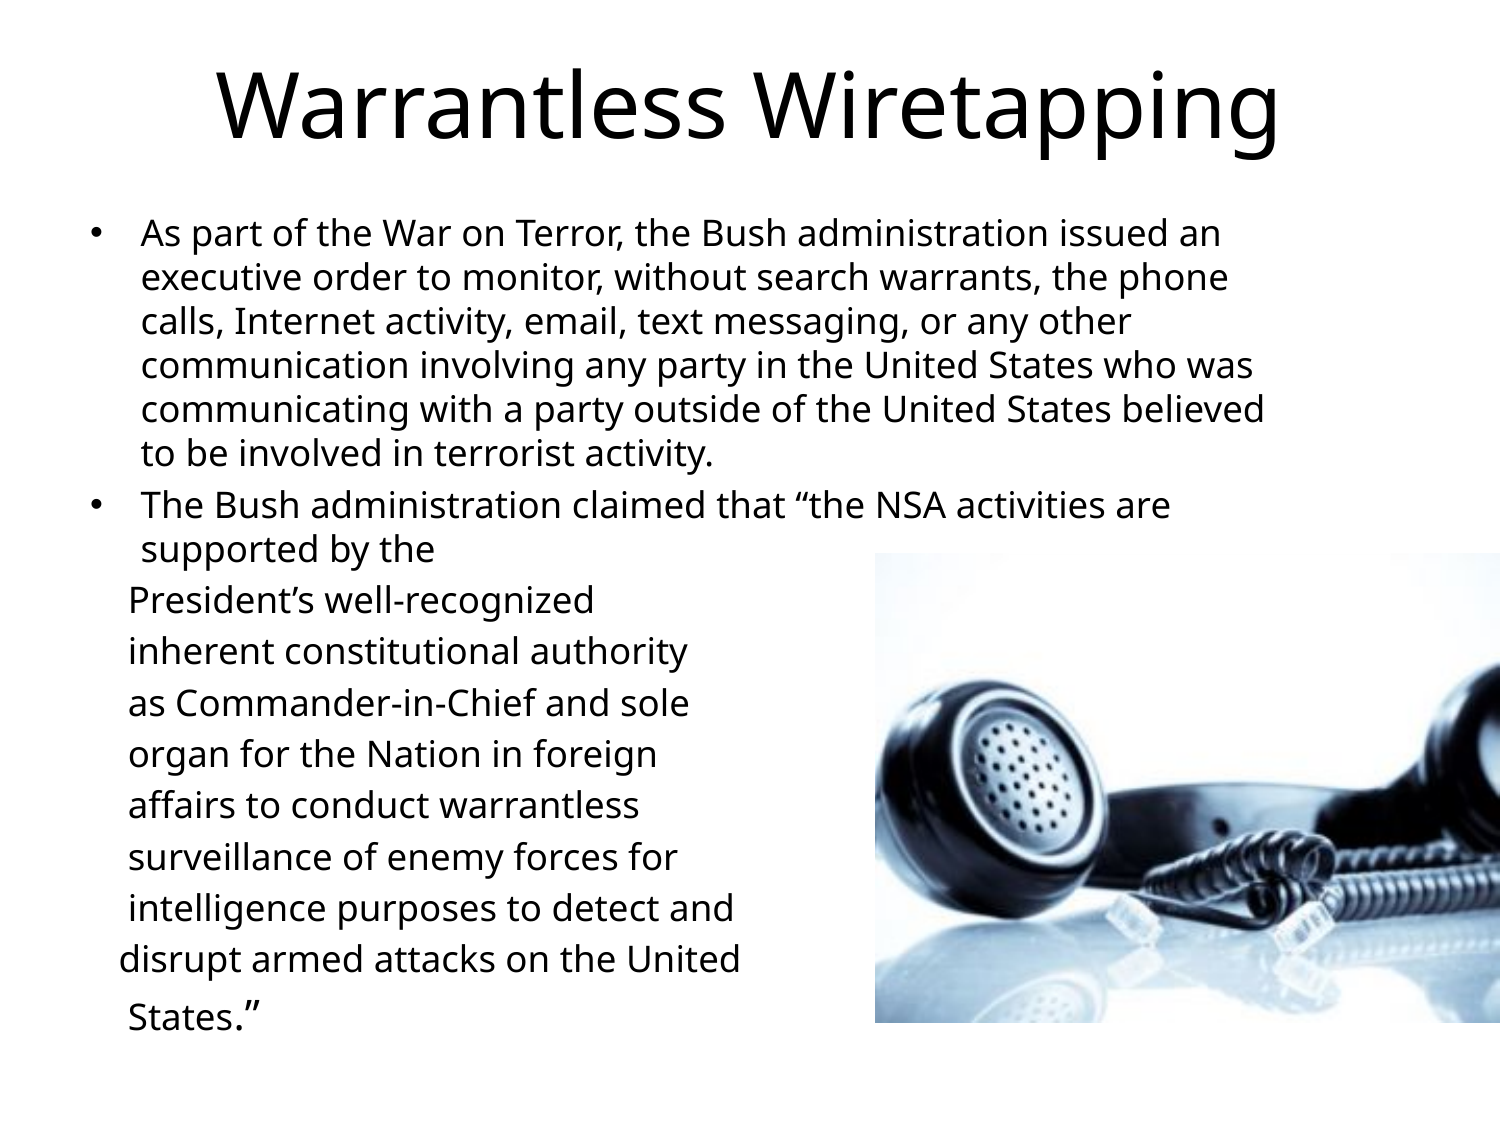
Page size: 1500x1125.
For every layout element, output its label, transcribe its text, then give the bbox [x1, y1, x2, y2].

title Warrantless Wiretapping [75, 8, 1425, 196]
list As part of the War on Terror, the Bush administration issued an executive order to monitor, without search warrants, the phone calls, Internet activity, email, text messaging, or any other communication involving any party in the United States who was communicating with a party outside of the United States believed to be involved in terrorist activity. The Bush administration claimed that “the NSA activities are supported by the President’s well-recognized inherent constitutional authority as Commander-in-Chief and sole organ for the Nation in foreign affairs to conduct warrantless surveillance of enemy forces for intelligence purposes to detect and disrupt armed attacks on the United States.” [75, 202, 1305, 1057]
picture [874, 553, 1500, 1023]
